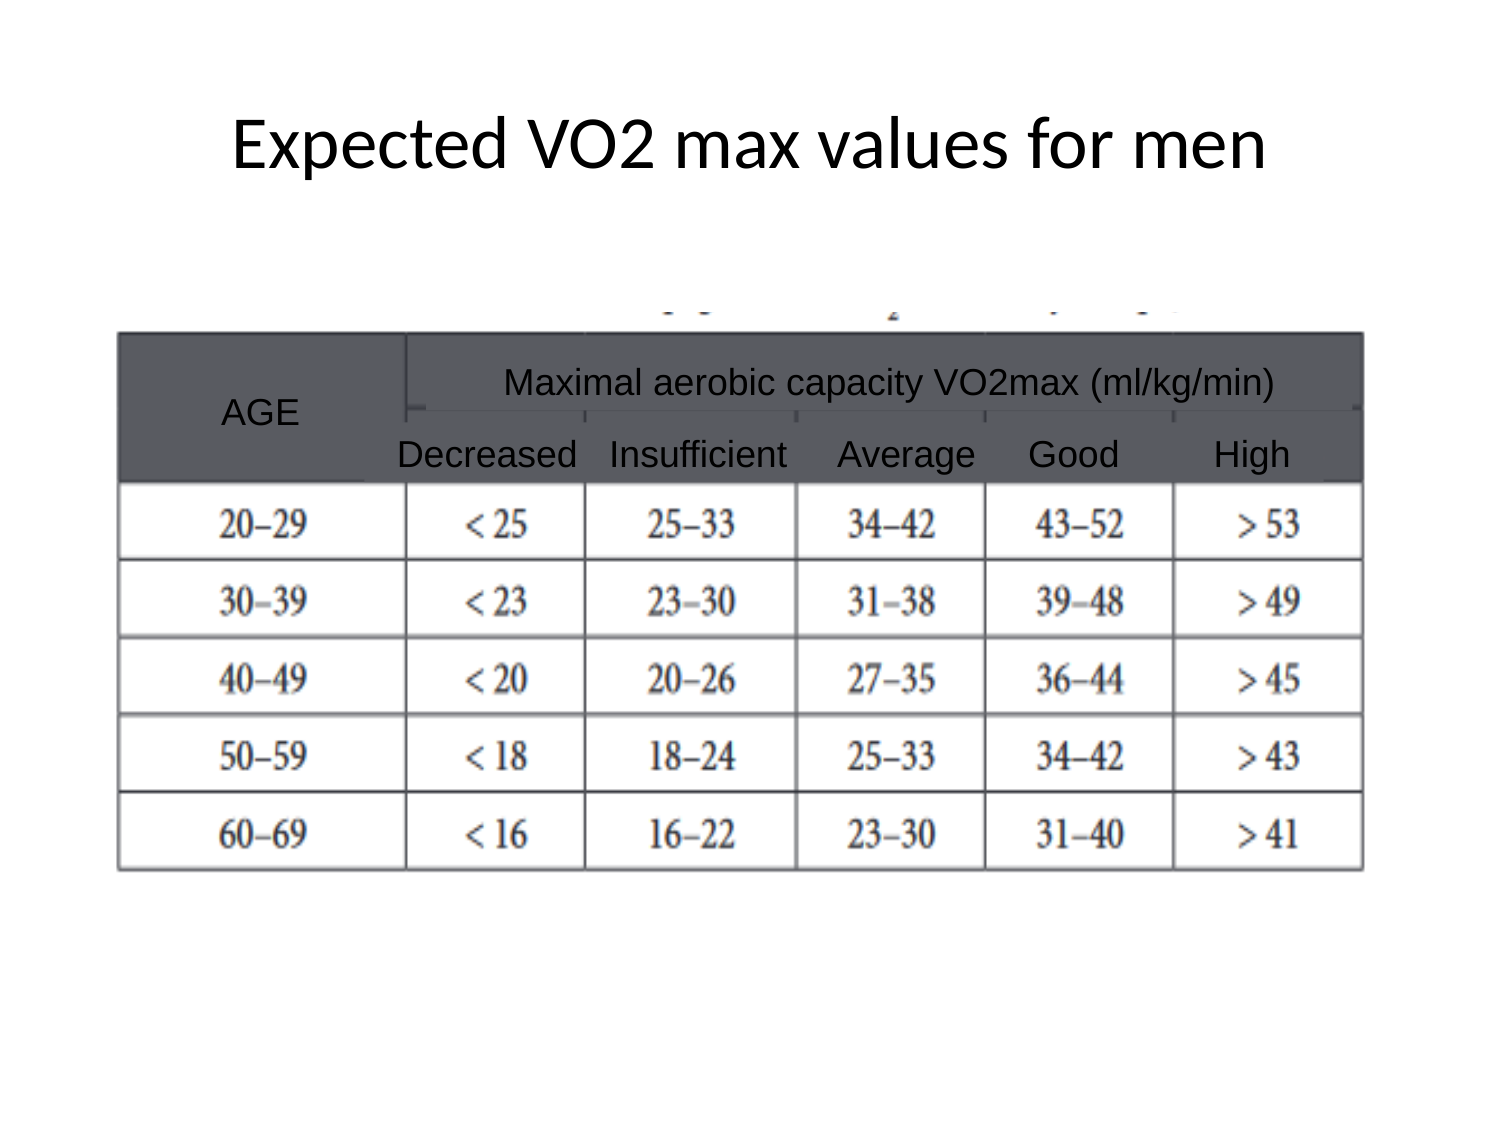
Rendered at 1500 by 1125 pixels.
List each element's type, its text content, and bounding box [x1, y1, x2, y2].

text_box Expected VO2 max values ​​for men [74, 45, 1425, 233]
picture [27, 312, 1473, 913]
